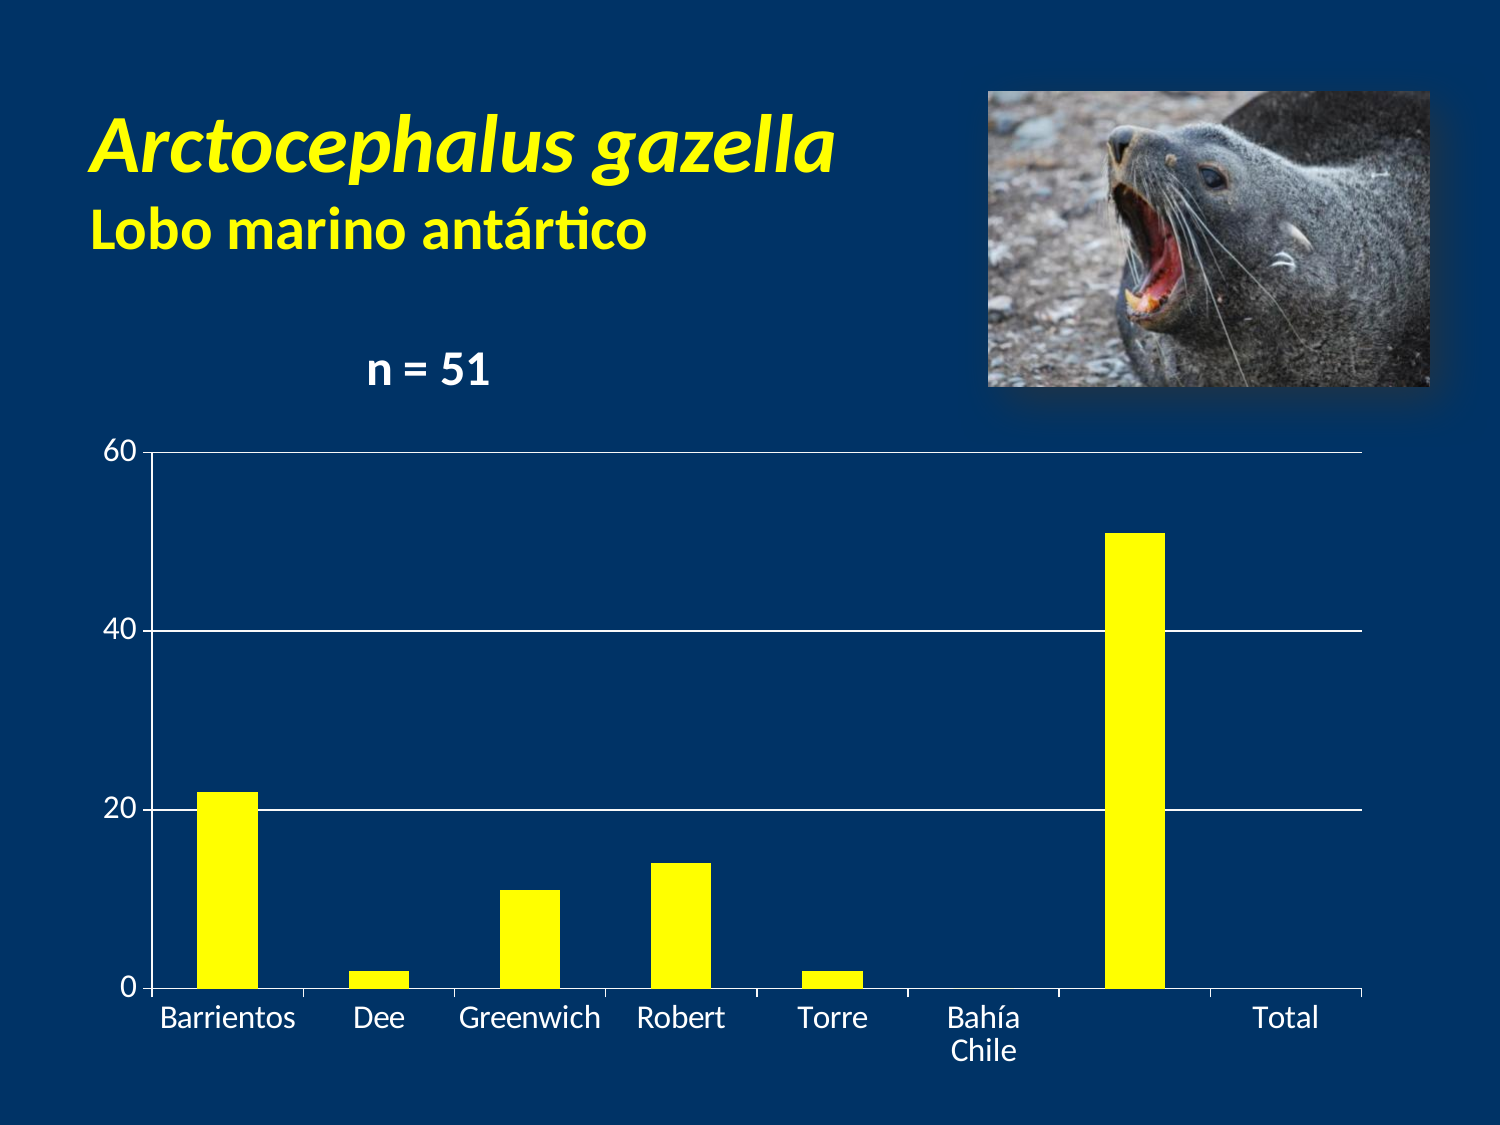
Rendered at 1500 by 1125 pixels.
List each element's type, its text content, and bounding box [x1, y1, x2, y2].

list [988, 91, 1430, 387]
text_box n = 51 [351, 328, 506, 403]
chart [76, 422, 1389, 1083]
title Arctocephalus gazella Lobo marino antártico [75, 82, 997, 270]
